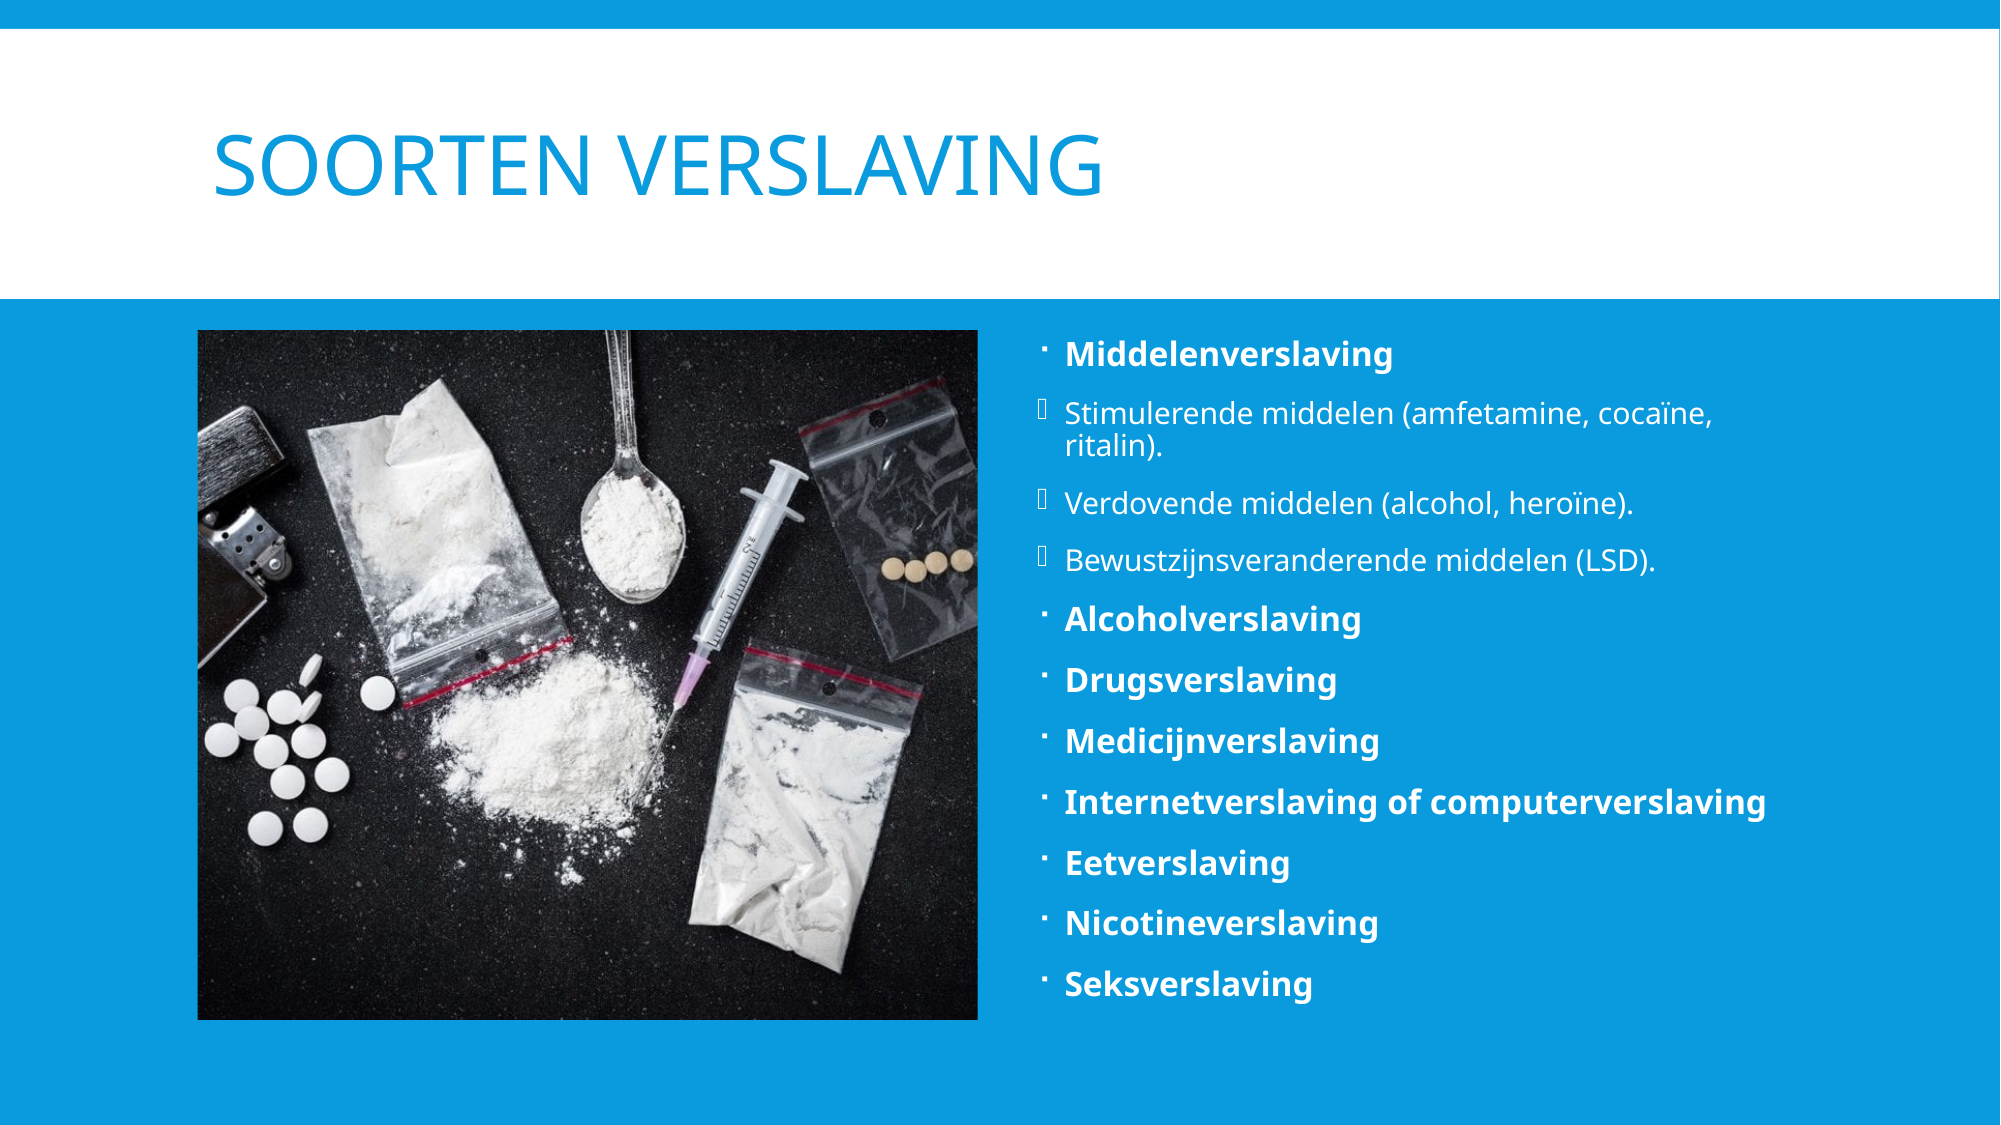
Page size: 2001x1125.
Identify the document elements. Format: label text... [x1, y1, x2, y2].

title Soorten verslaving [197, 46, 1803, 295]
picture [198, 331, 977, 1019]
list Middelenverslaving Stimulerende middelen (amfetamine, cocaïne, ritalin). Verdovende middelen (alcohol, heroïne). Bewustzijnsveranderende middelen (LSD). Alcoholverslaving Drugsverslaving Medicijnverslaving Internetverslaving of computerverslaving Eetverslaving Nicotineverslaving Seksverslaving [1022, 329, 1803, 1020]
